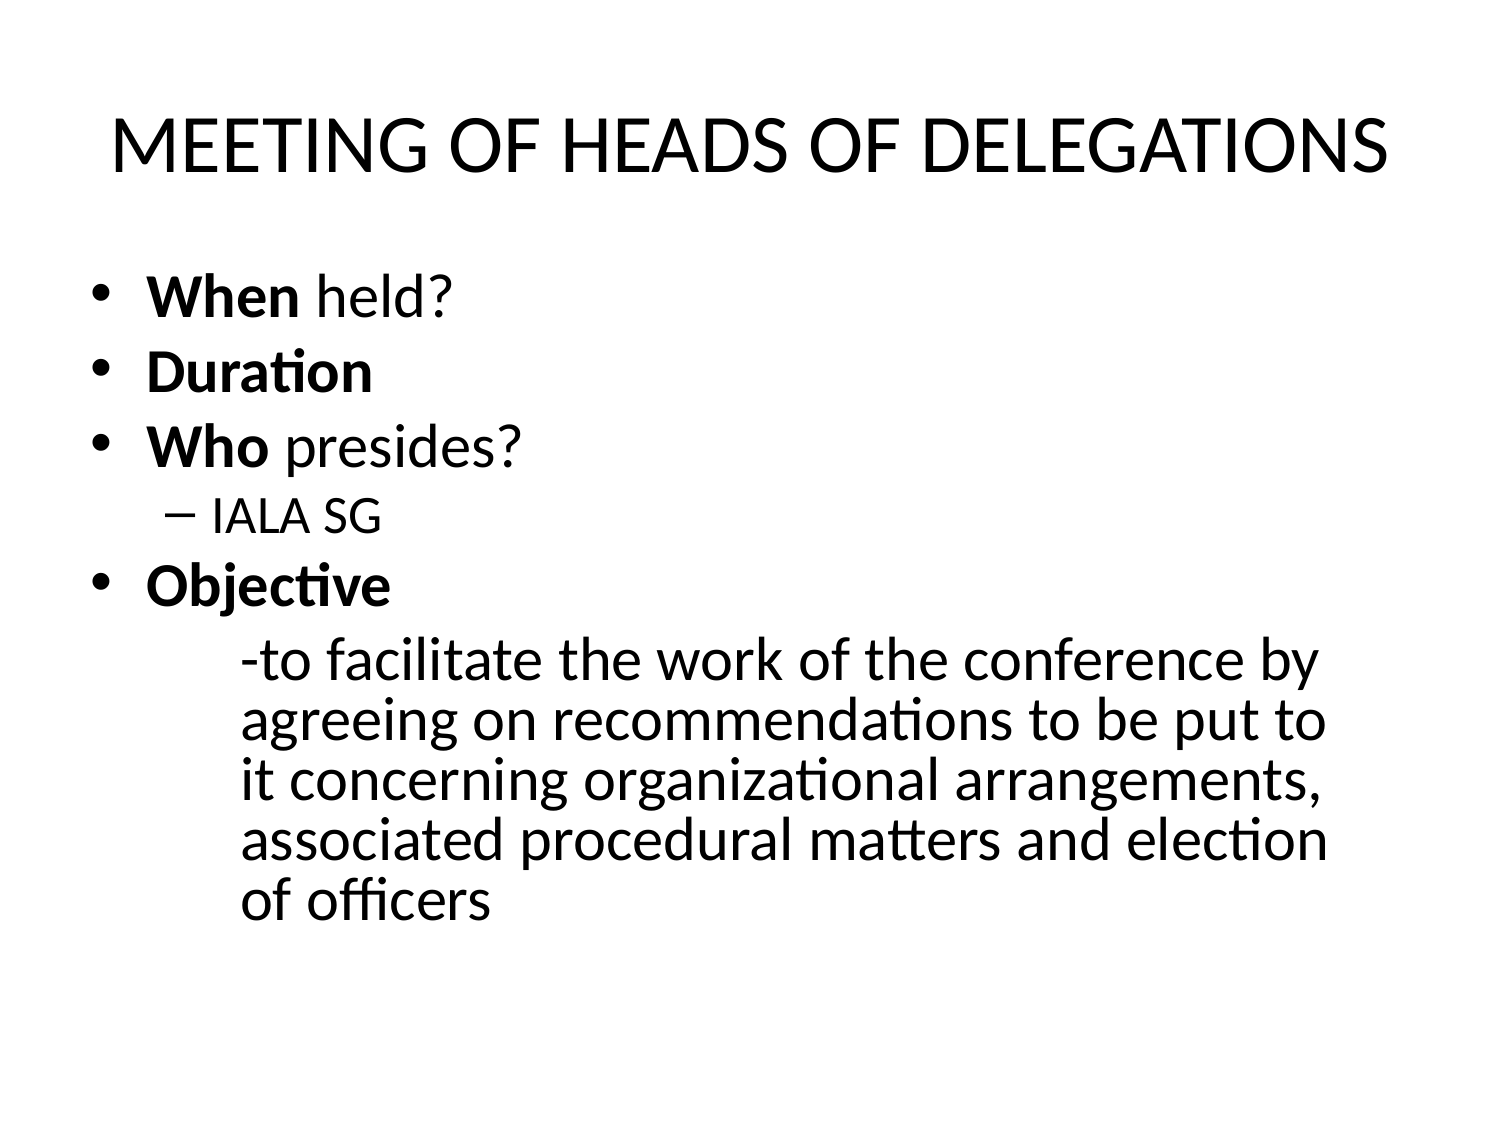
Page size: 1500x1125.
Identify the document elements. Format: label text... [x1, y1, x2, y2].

title MEETING OF HEADS OF DELEGATIONS [75, 45, 1425, 233]
list When held? Duration Who presides? IALA SG Objective -to facilitate the work of the conference by agreeing on recommendations to be put to it concerning organizational arrangements, associated procedural matters and election of officers [75, 262, 1425, 1005]
